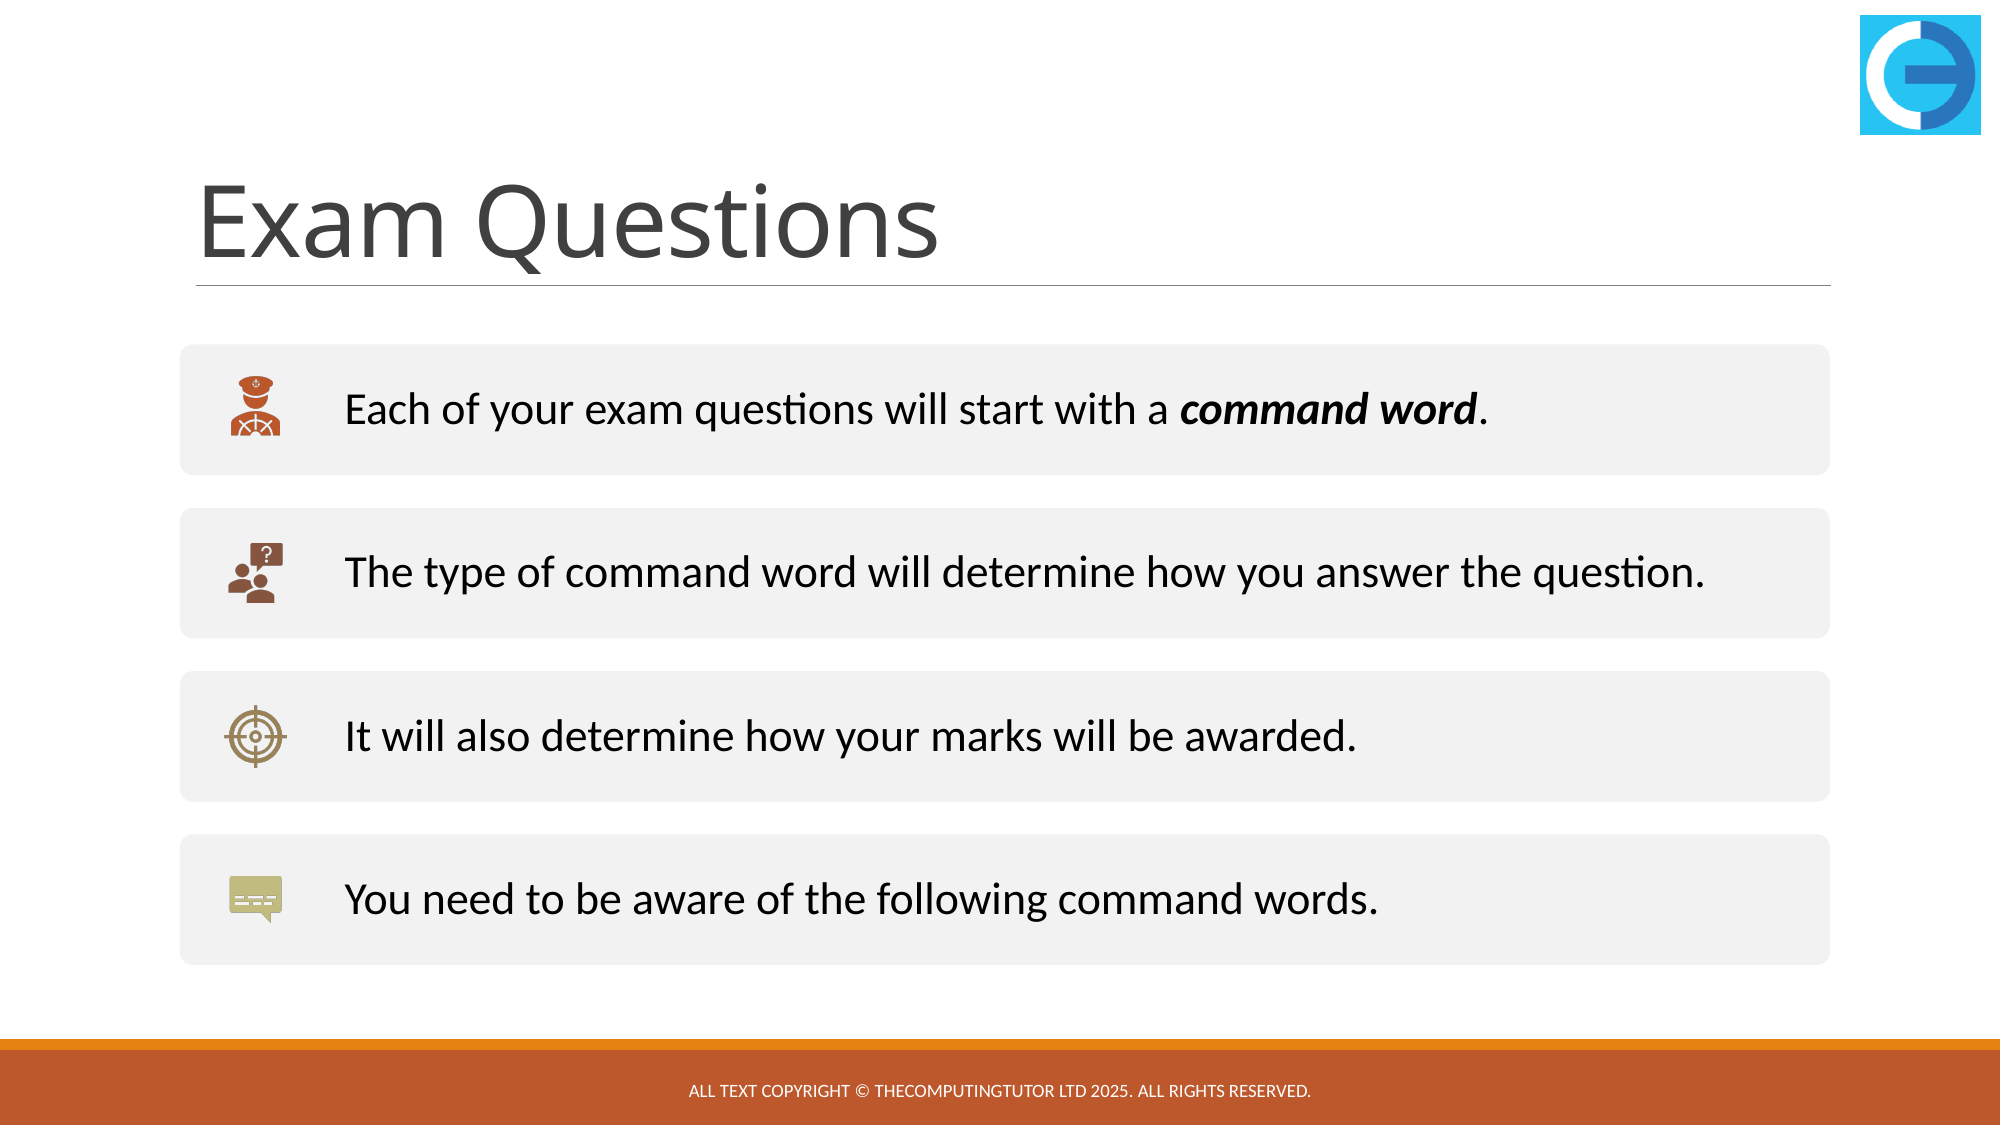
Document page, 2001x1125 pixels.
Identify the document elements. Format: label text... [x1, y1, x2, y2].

footer All text copyright © TheComputingTutor Ltd 2025. All rights Reserved. [604, 1059, 1396, 1120]
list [179, 343, 1831, 966]
title Exam Questions [180, 47, 1830, 285]
picture [1860, 15, 1981, 135]
